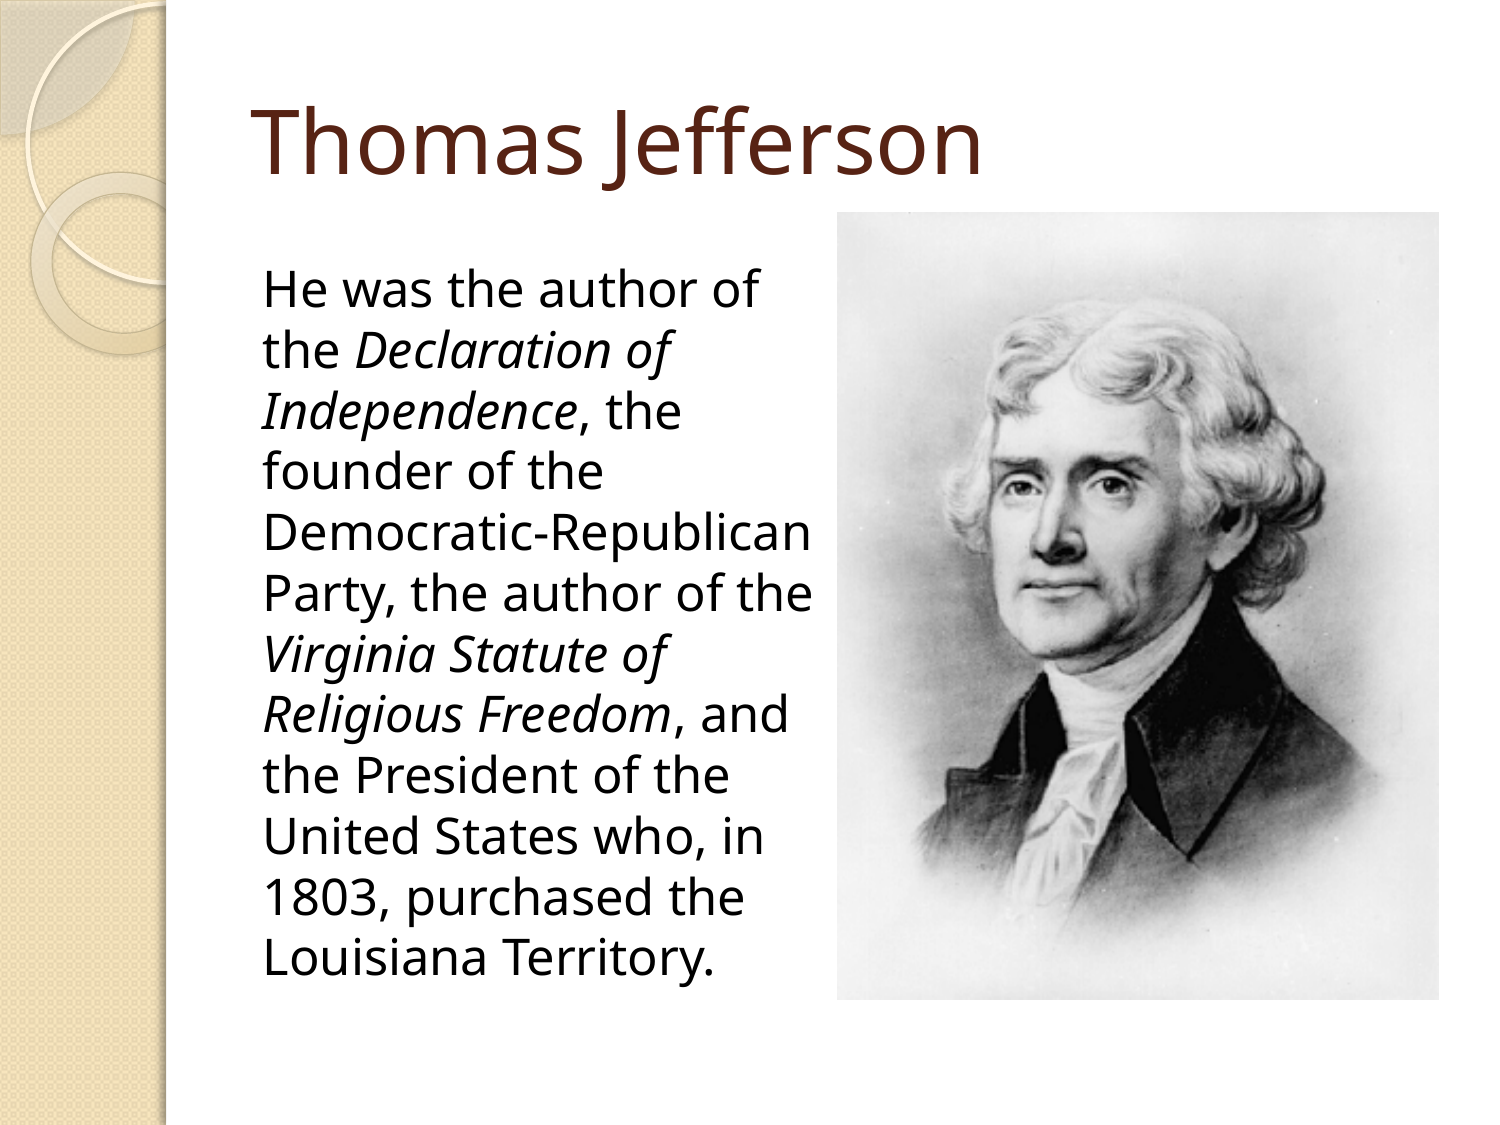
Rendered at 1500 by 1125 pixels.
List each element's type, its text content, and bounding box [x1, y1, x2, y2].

list He was the author of the Declaration of Independence, the founder of the Democratic-Republican Party, the author of the Virginia Statute of Religious Freedom, and the President of the United States who, in 1803, purchased the Louisiana Territory. [235, 249, 836, 1015]
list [837, 212, 1439, 1001]
title Thomas Jefferson [235, 45, 1466, 233]
